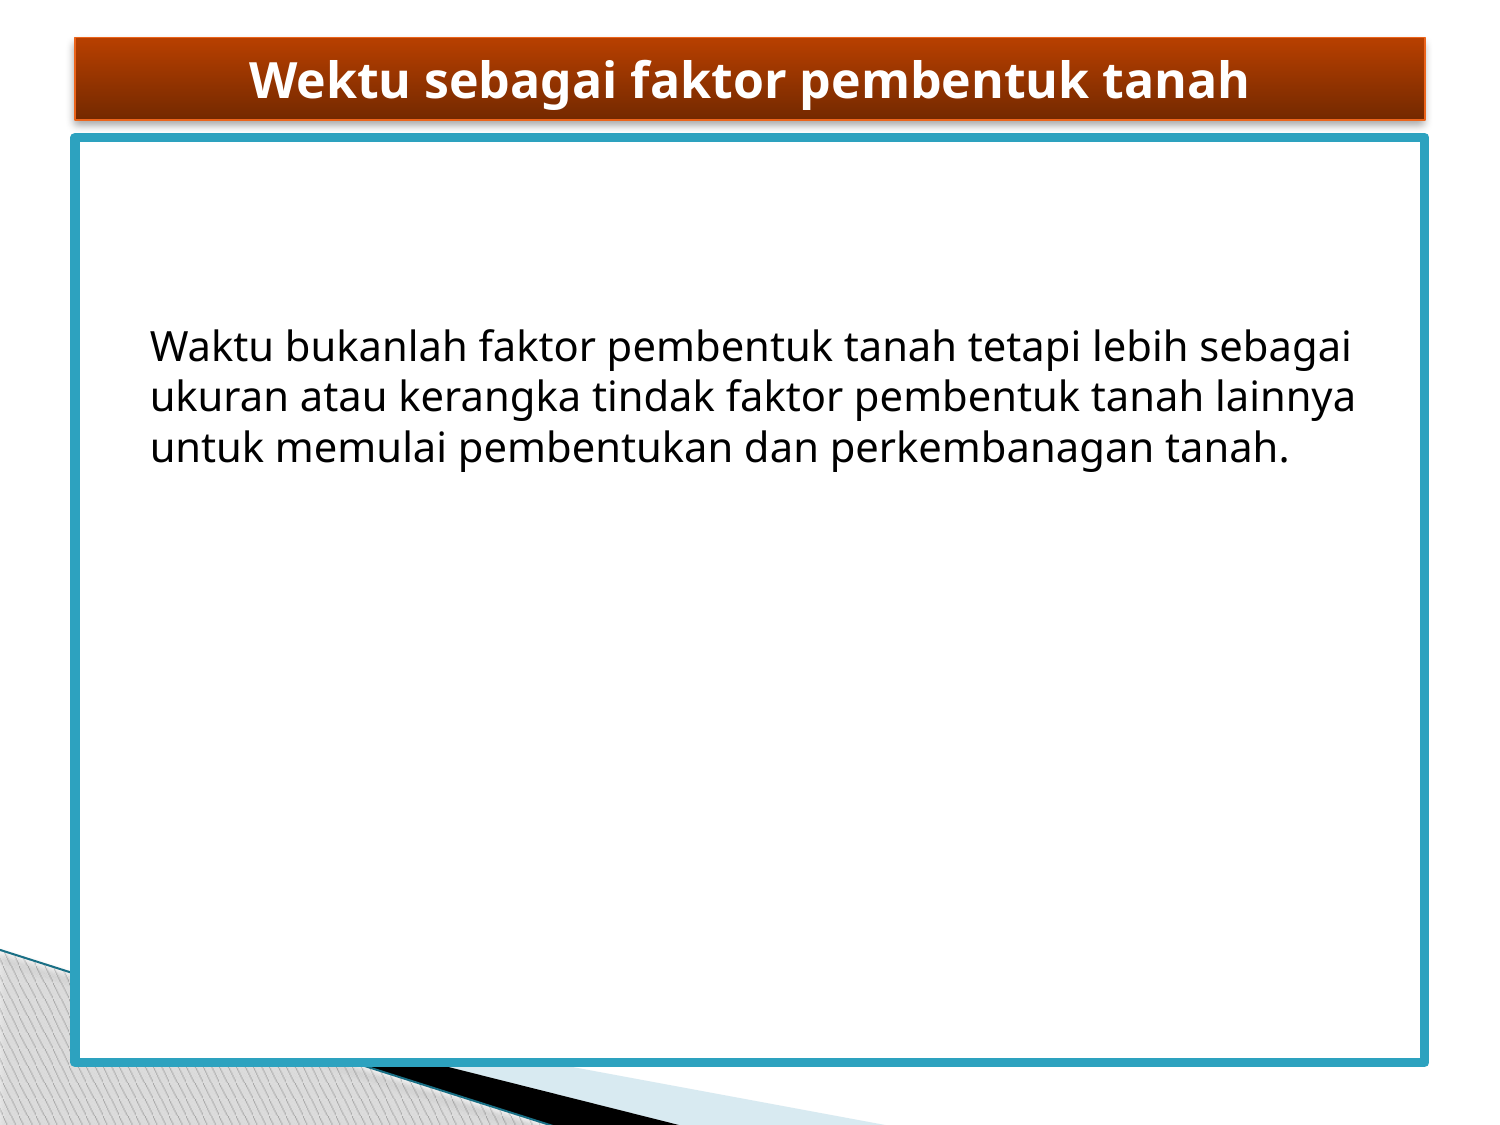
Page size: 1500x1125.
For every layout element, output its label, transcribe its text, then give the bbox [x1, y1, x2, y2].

list Waktu bukanlah faktor pembentuk tanah tetapi lebih sebagai ukuran atau kerangka tindak faktor pembentuk tanah lainnya untuk memulai pembentukan dan perkembanagan tanah. [70, 133, 1429, 1067]
title Wektu sebagai faktor pembentuk tanah [74, 37, 1426, 121]
